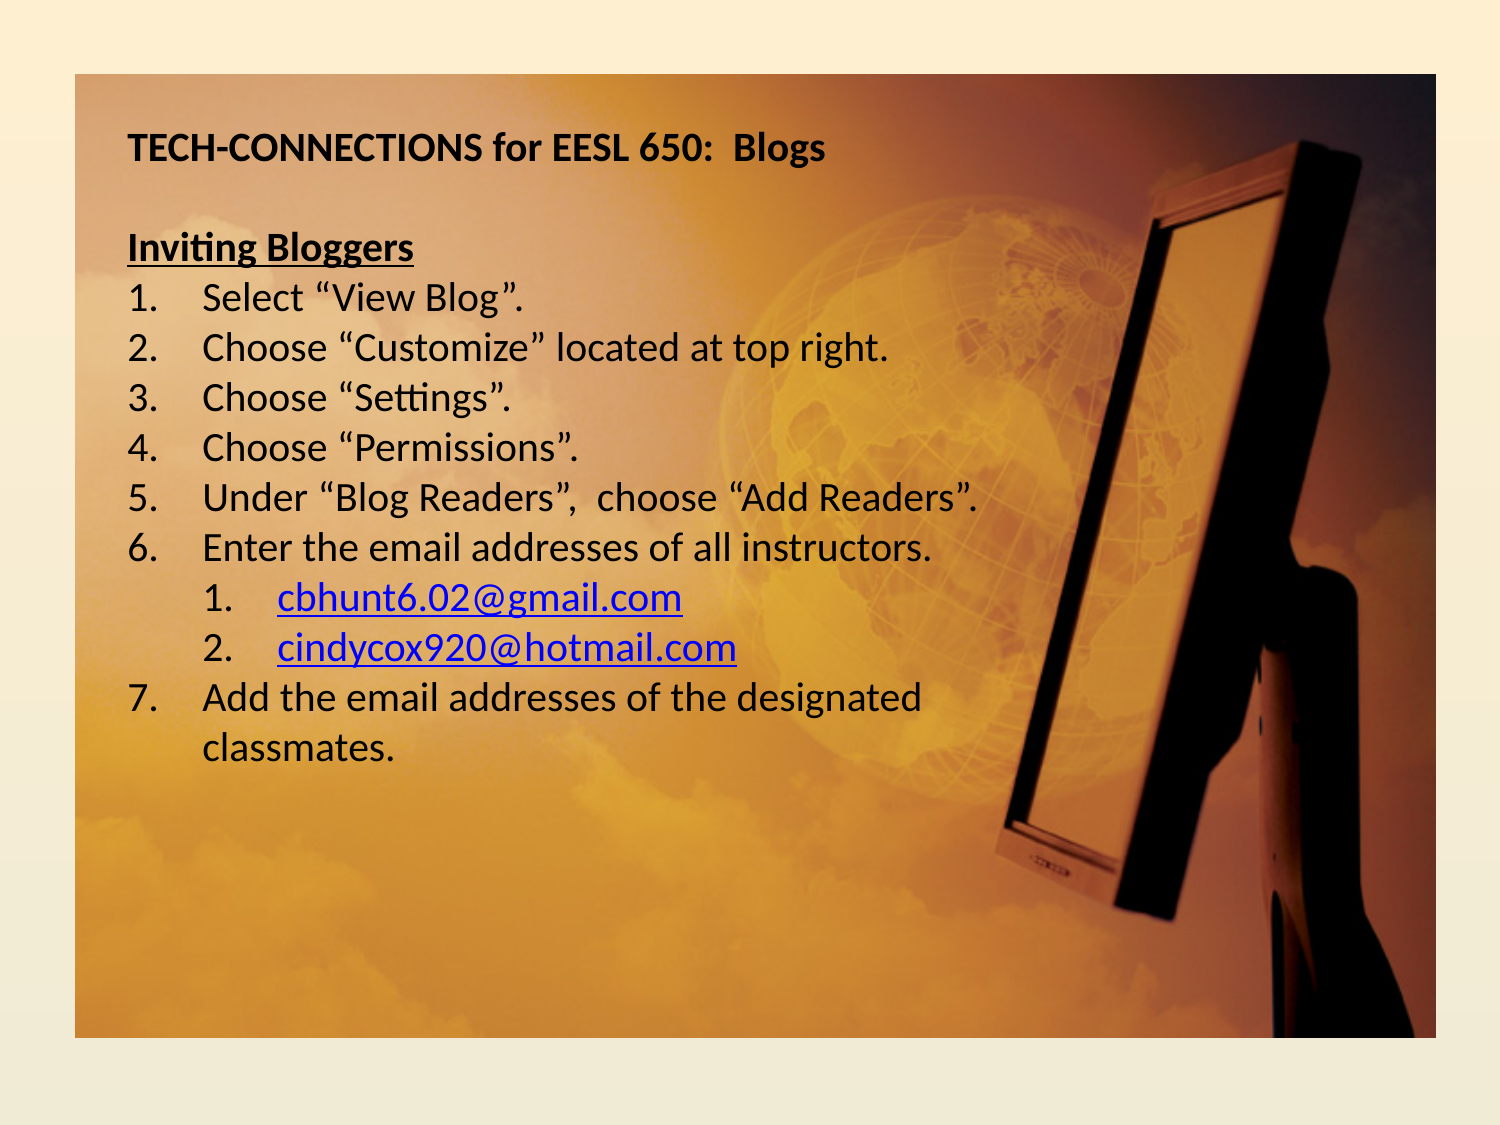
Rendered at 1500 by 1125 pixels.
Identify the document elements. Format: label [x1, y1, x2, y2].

list [74, 74, 1437, 1038]
